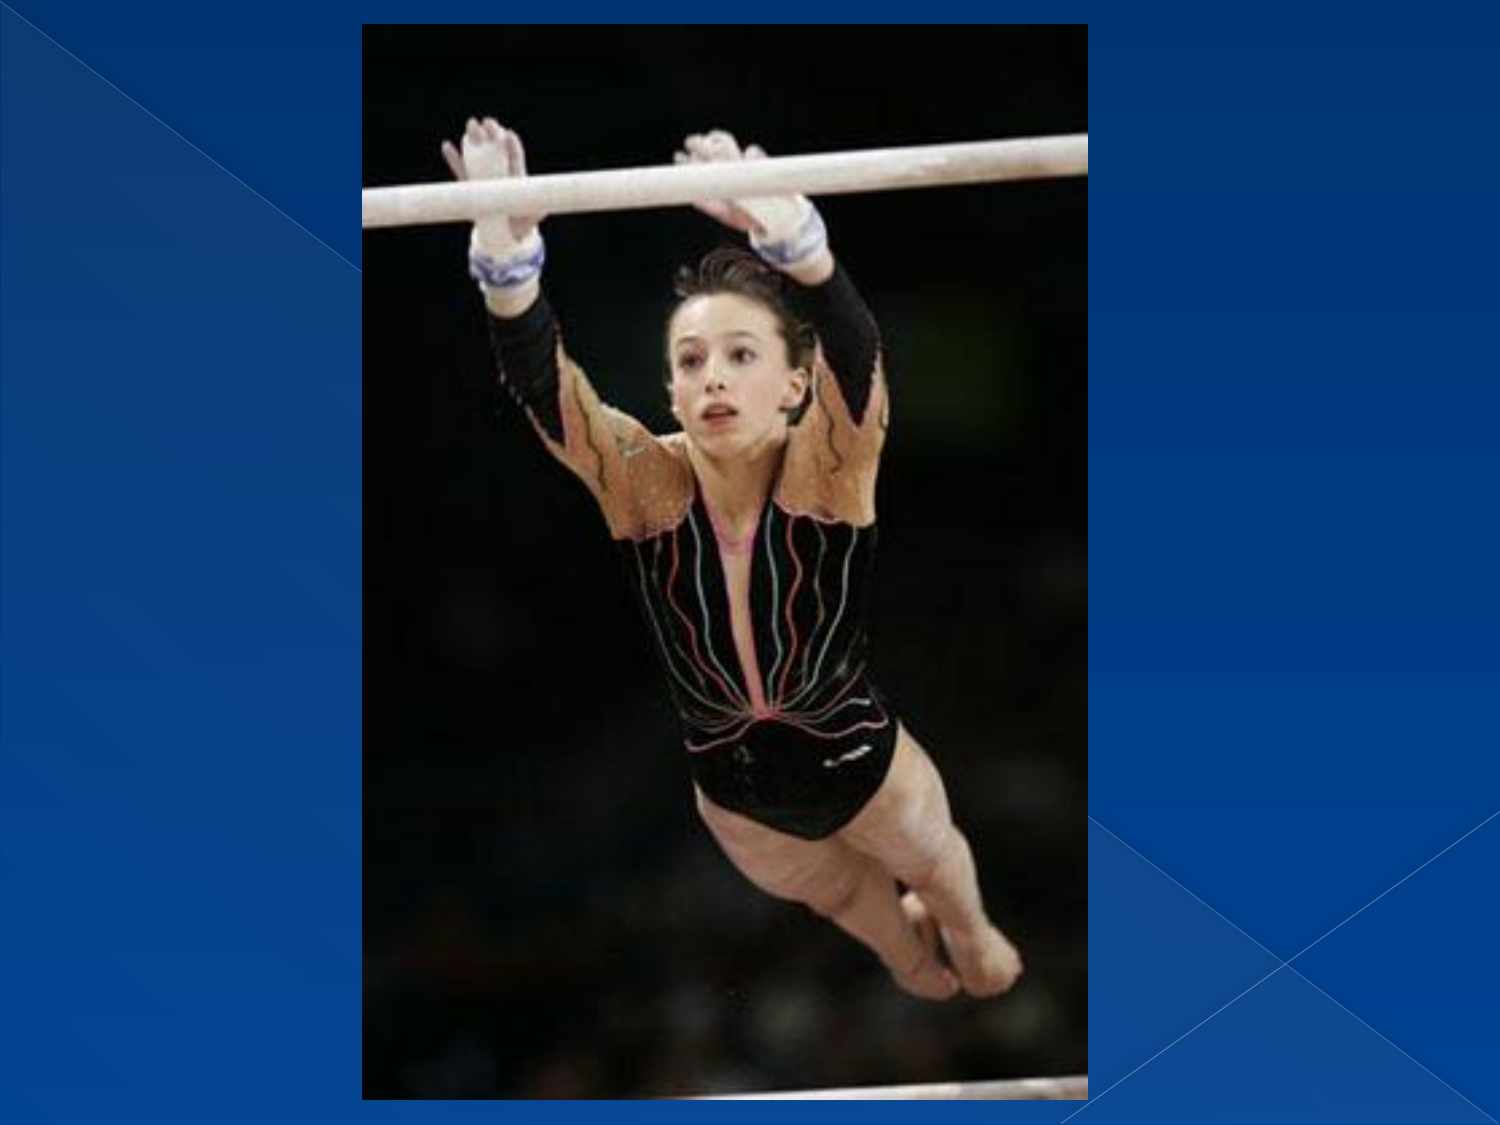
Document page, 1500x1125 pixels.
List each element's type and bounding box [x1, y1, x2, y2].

list [362, 24, 1088, 1100]
